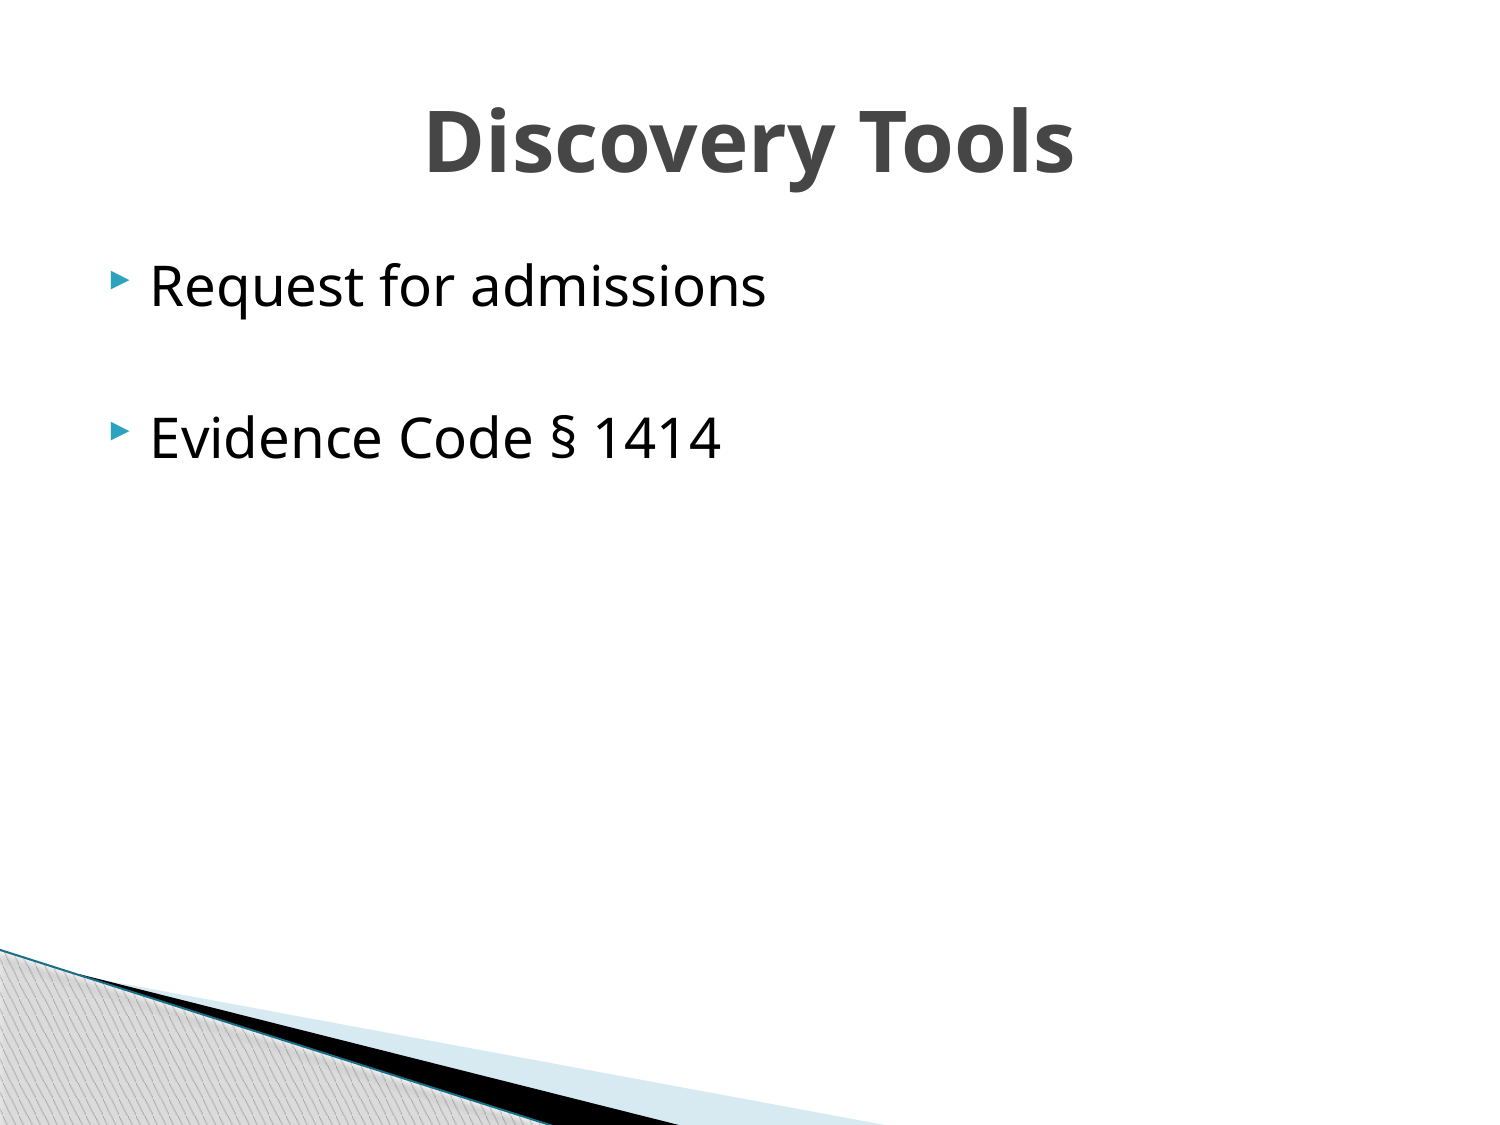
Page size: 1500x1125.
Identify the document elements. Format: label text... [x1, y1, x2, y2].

list Request for admissions Evidence Code § 1414 [75, 243, 1425, 986]
title Discovery Tools [75, 45, 1425, 233]
